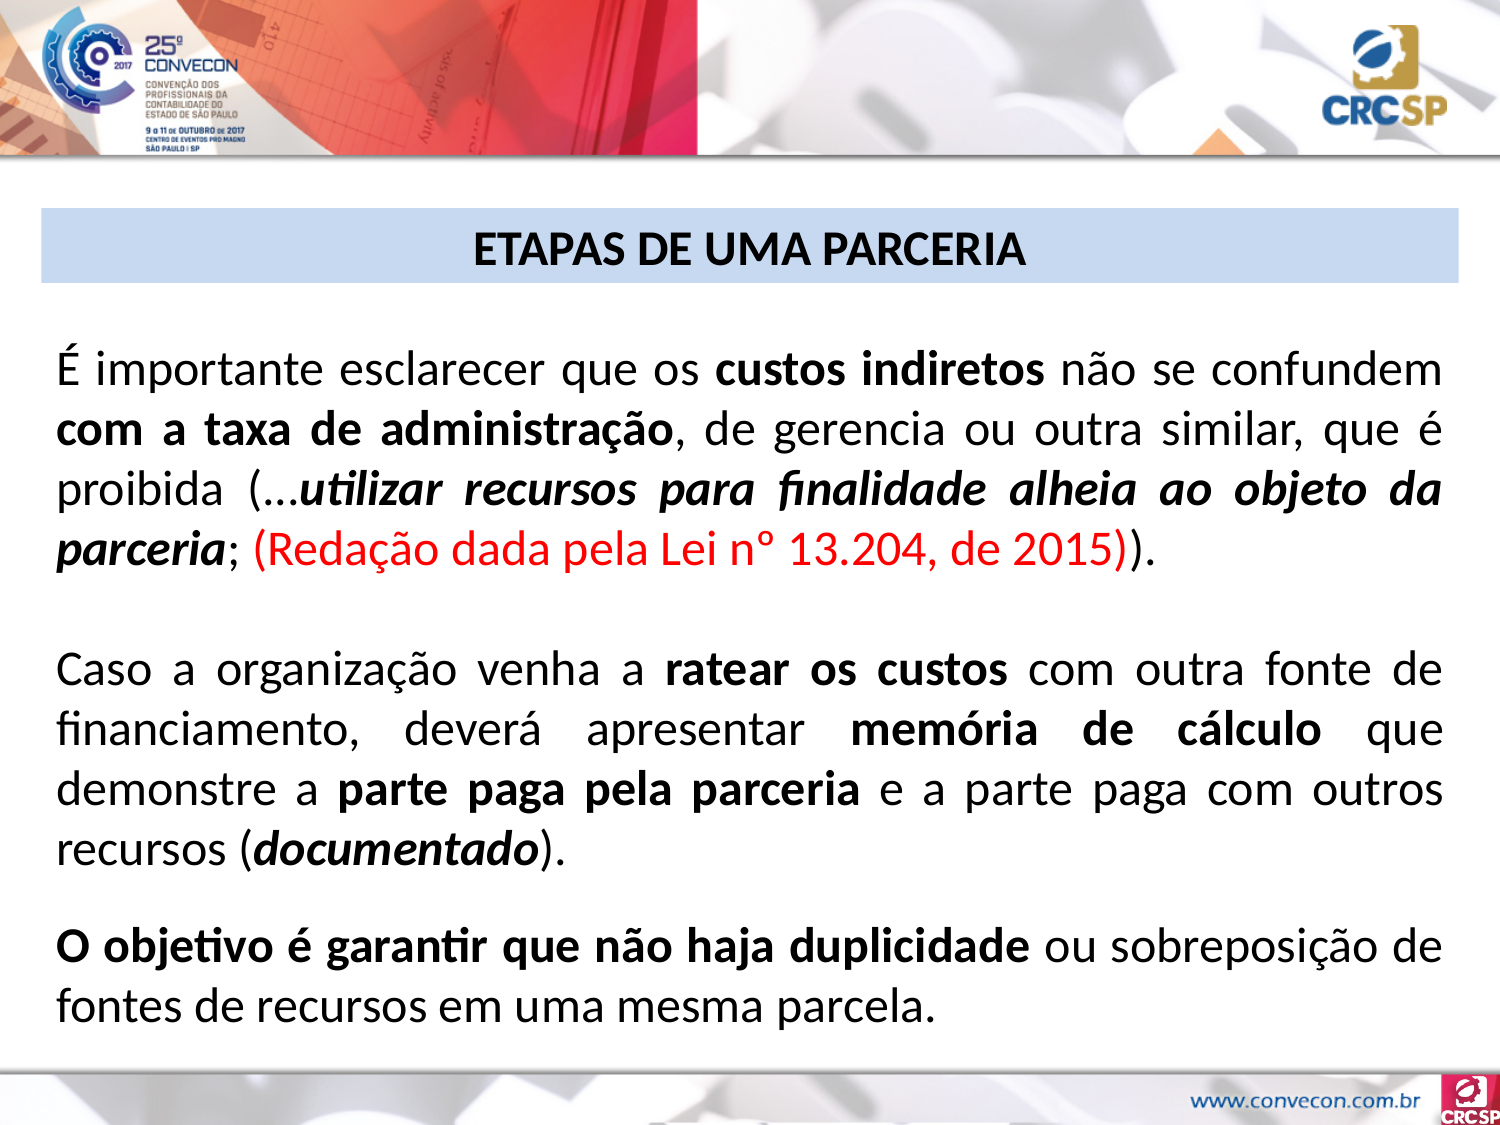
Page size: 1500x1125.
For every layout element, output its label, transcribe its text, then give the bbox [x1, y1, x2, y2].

text_box [29, 326, 1471, 401]
text_box É importante esclarecer que os custos indiretos não se confundem com a taxa de administração, de gerencia ou outra similar, que é proibida (...utilizar recursos para finalidade alheia ao objeto da parceria; (Redação dada pela Lei nº 13.204, de 2015)). Caso a organização venha a ratear os custos com outra fonte de financiamento, deverá apresentar memória de cálculo que demonstre a parte paga pela parceria e a parte paga com outros recursos (documentado). O objetivo é garantir que não haja duplicidade ou sobreposição de fontes de recursos em uma mesma parcela. [41, 328, 1459, 1041]
text_box ETAPAS DE UMA PARCERIA [41, 208, 1459, 283]
picture [0, 0, 1500, 1125]
